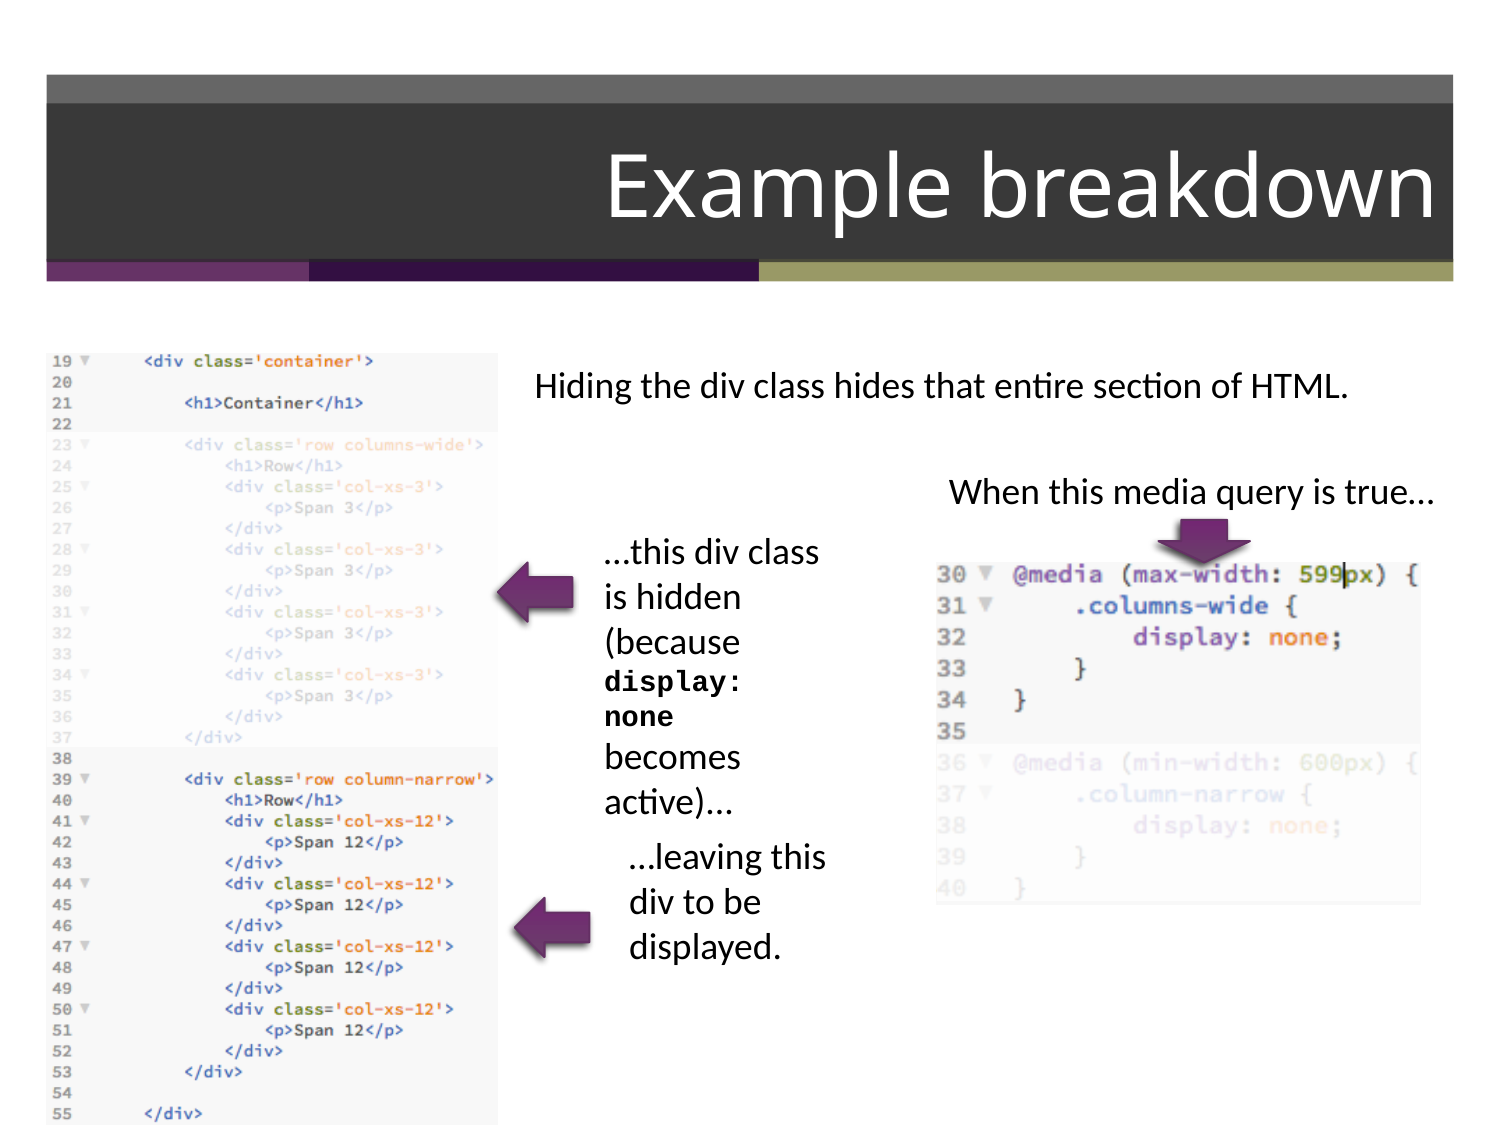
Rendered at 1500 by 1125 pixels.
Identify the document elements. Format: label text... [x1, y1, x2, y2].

text_box …this div class is hidden (because display: none becomes active)... [589, 519, 844, 830]
title Example breakdown [46, 103, 1454, 263]
picture [46, 352, 499, 1125]
text_box Hiding the div class hides that entire section of HTML. [519, 353, 1421, 458]
text_box [1157, 518, 1251, 559]
text_box When this media query is true… [933, 459, 1453, 519]
text_box …leaving this div to be displayed. [614, 824, 869, 975]
text_box [503, 561, 574, 623]
text_box [514, 896, 591, 959]
picture [936, 561, 1421, 905]
